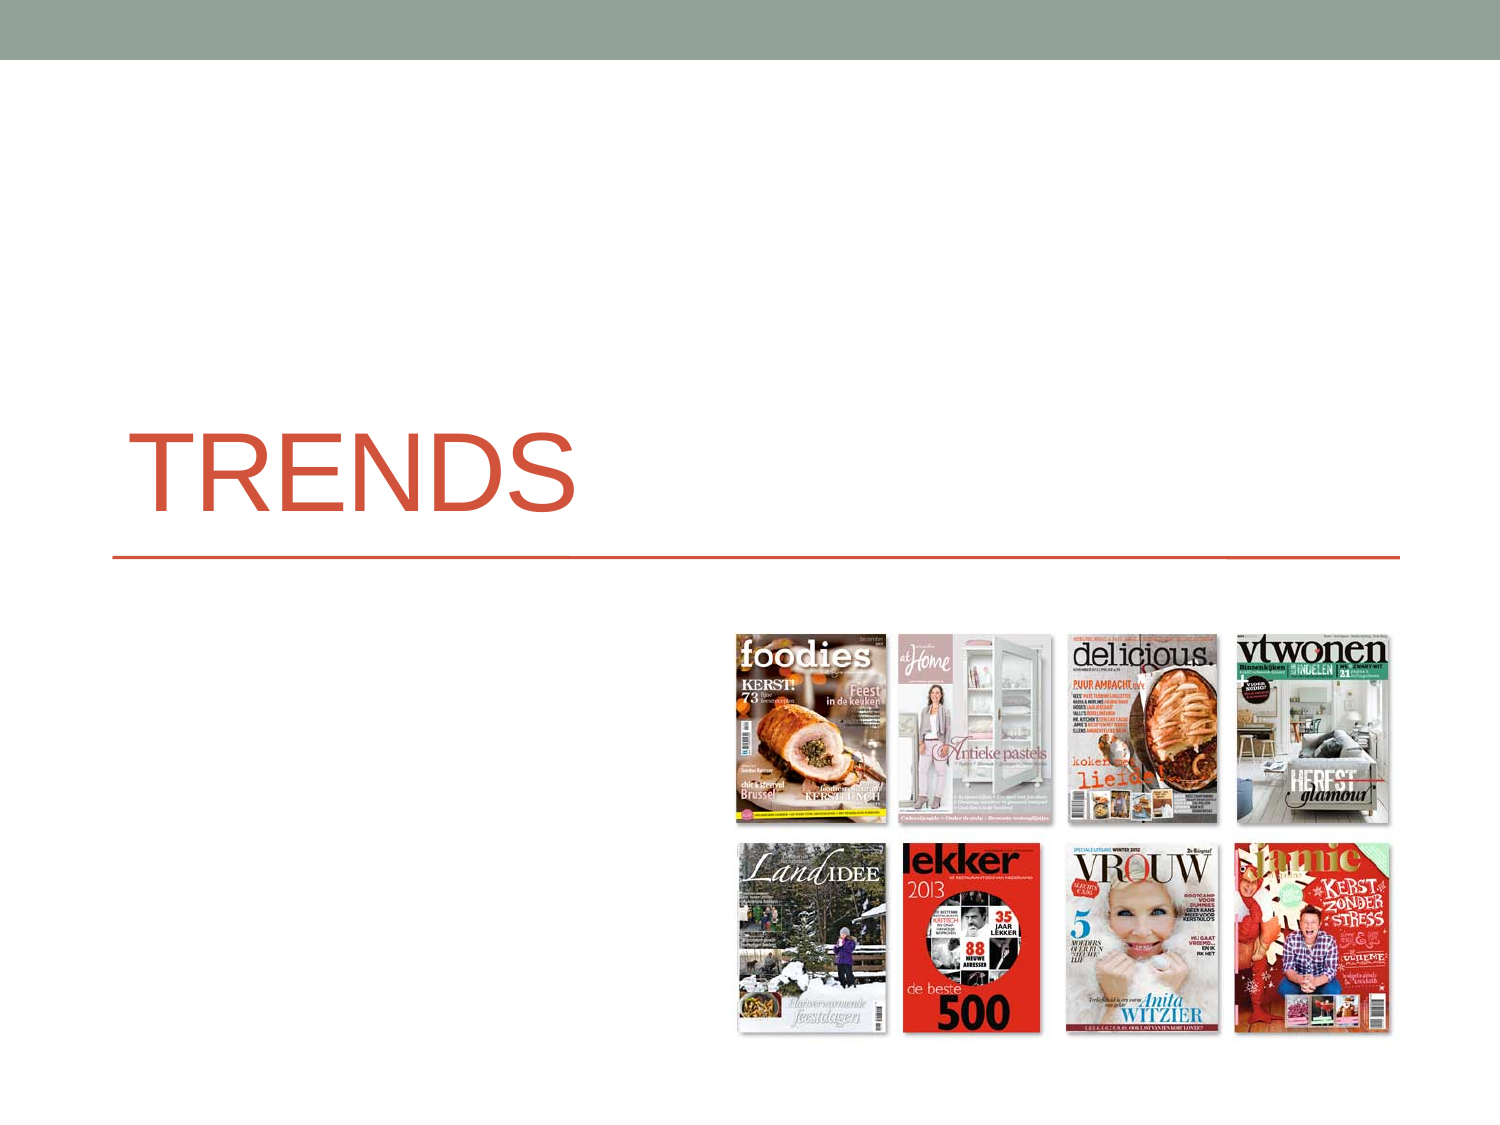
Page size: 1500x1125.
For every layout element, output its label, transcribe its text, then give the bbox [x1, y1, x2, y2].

title Trends [112, 224, 1400, 542]
picture [702, 587, 1412, 1052]
